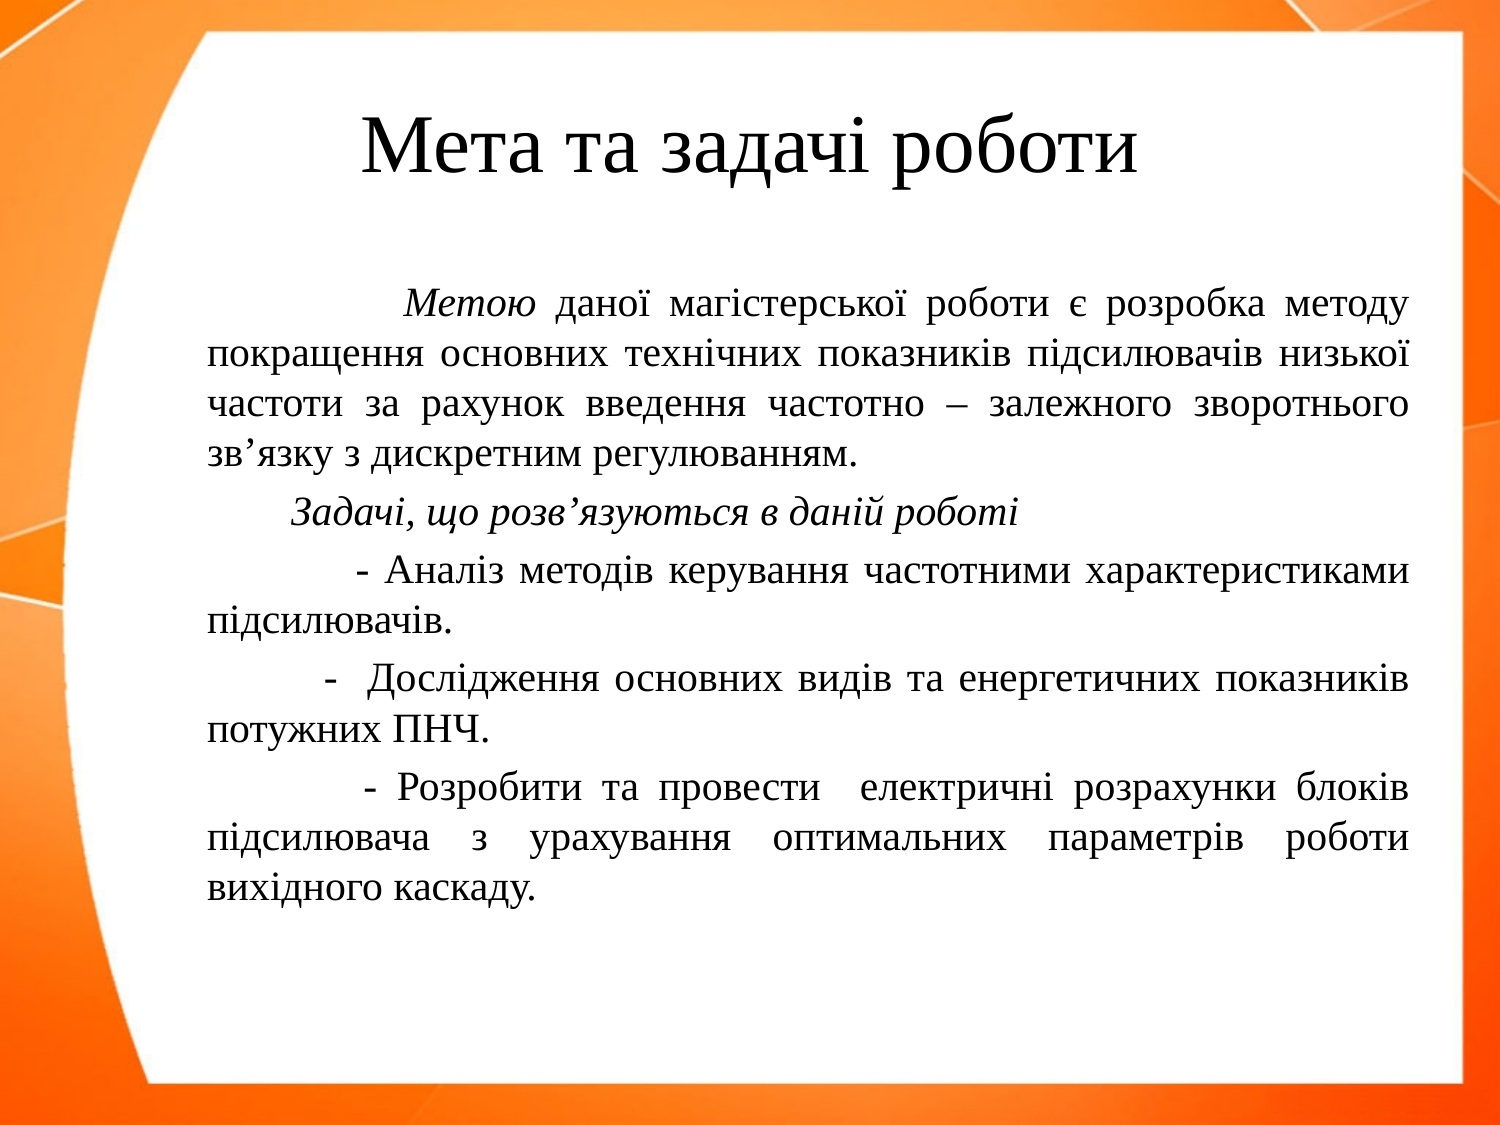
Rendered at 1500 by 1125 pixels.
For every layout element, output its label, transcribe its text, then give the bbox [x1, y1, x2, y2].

picture [0, 0, 1500, 1125]
list Метою даної магістерської роботи є розробка методу покращення основних технічних показників підсилювачів низької частоти за рахунок введення частотно – залежного зворотнього зв’язку з дискретним регулюванням. Задачі, що розв’язуються в даній роботі - Аналіз методів керування частотними характеристиками підсилювачів. - Дослідження основних видів та енергетичних показників потужних ПНЧ. - Розробити та провести електричні розрахунки блоків підсилювача з урахування оптимальних параметрів роботи вихідного каскаду. [135, 267, 1425, 1005]
title Мета та задачі роботи [75, 45, 1425, 233]
